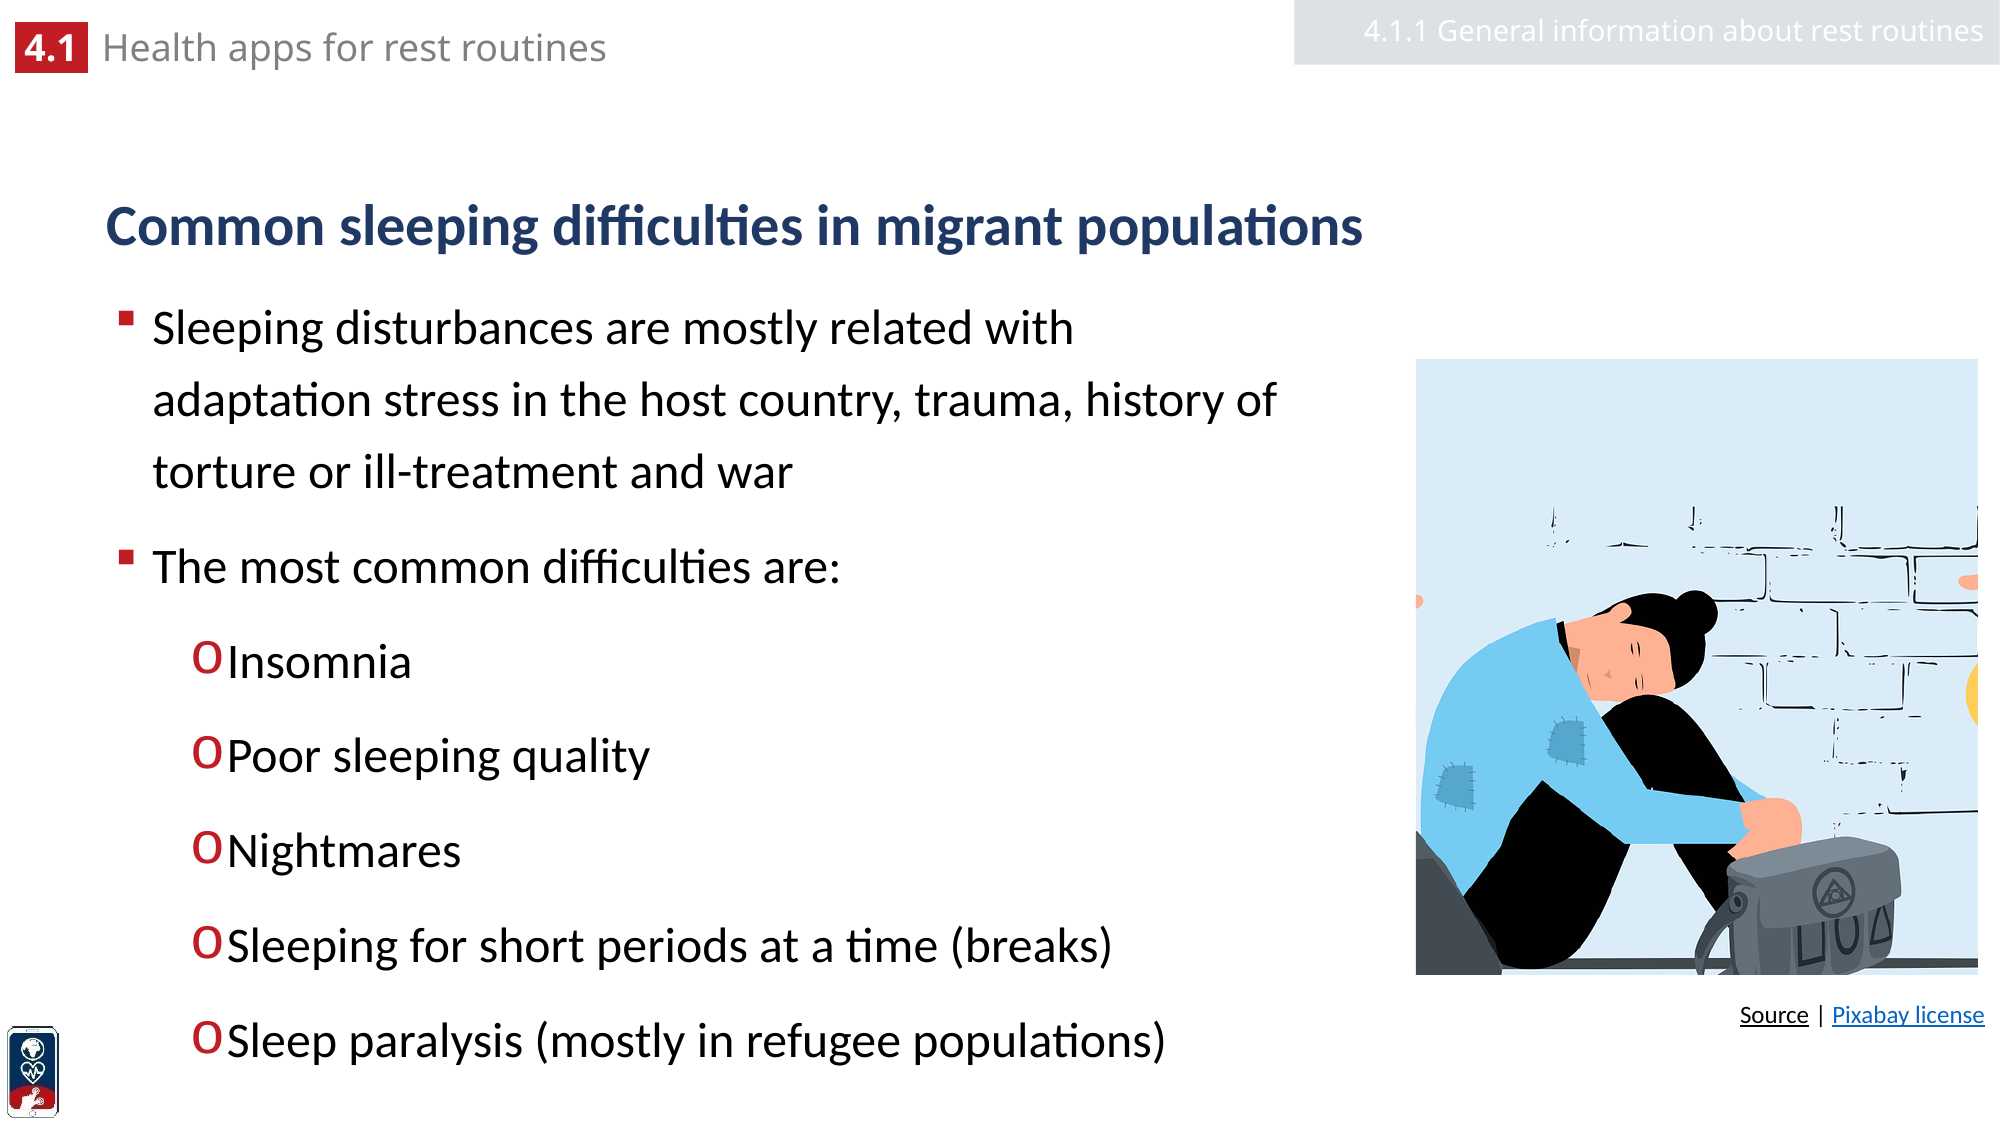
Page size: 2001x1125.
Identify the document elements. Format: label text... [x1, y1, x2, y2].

picture [7, 1026, 59, 1118]
title Common sleeping difficulties in migrant populations [91, 177, 1961, 276]
picture [1415, 359, 1978, 975]
text_box Sleeping disturbances are mostly related with adaptation stress in the host country, trauma, history of torture or ill-treatment and war The most common difficulties are: Insomnia Poor sleeping quality Nightmares Sleeping for short periods at a time (breaks) Sleep paralysis (mostly in refugee populations) [100, 275, 1315, 1079]
text_box Source | Pixabay license [1604, 991, 2000, 1036]
text_box 4.1.1 General information about rest routines [1294, 0, 2000, 65]
